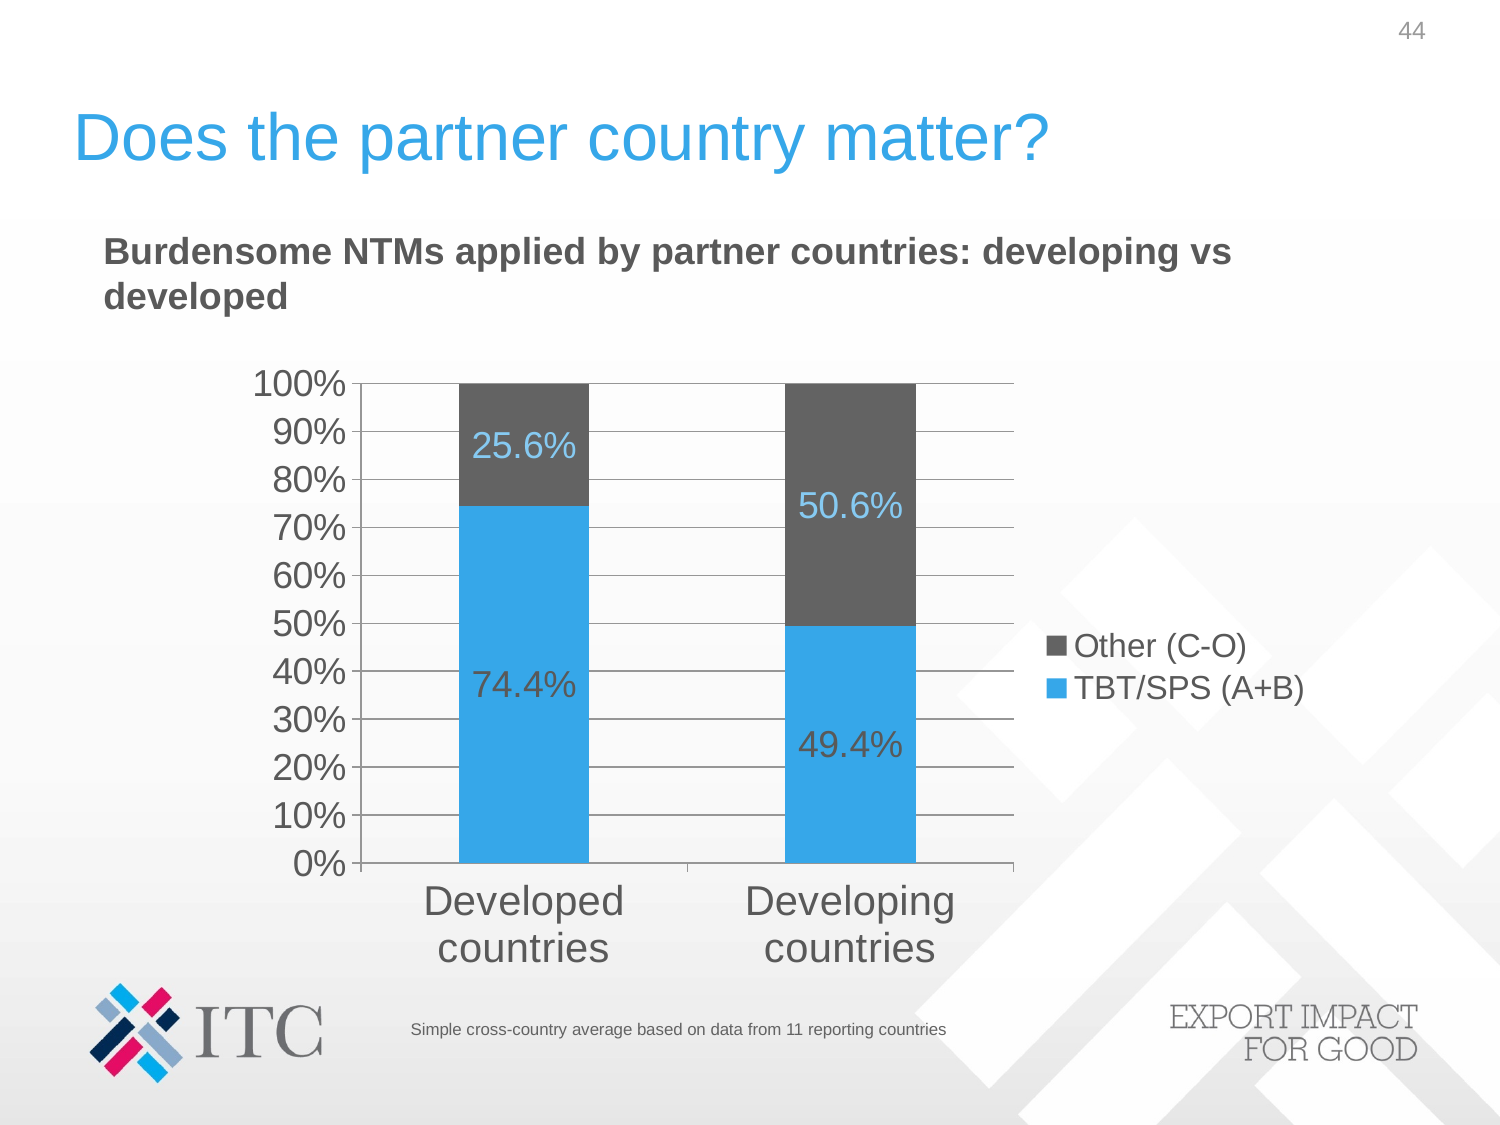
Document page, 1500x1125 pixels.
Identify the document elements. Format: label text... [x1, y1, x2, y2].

text_box Burdensome NTMs applied by partner countries: developing vs developed [88, 219, 1424, 325]
picture [0, 0, 1500, 1125]
slide_number 44 [1335, 0, 1442, 60]
title Does the partner country matter? [58, 86, 1176, 178]
chart [229, 349, 1329, 985]
list Simple cross-country average based on data from 11 reporting countries [395, 1011, 1164, 1047]
